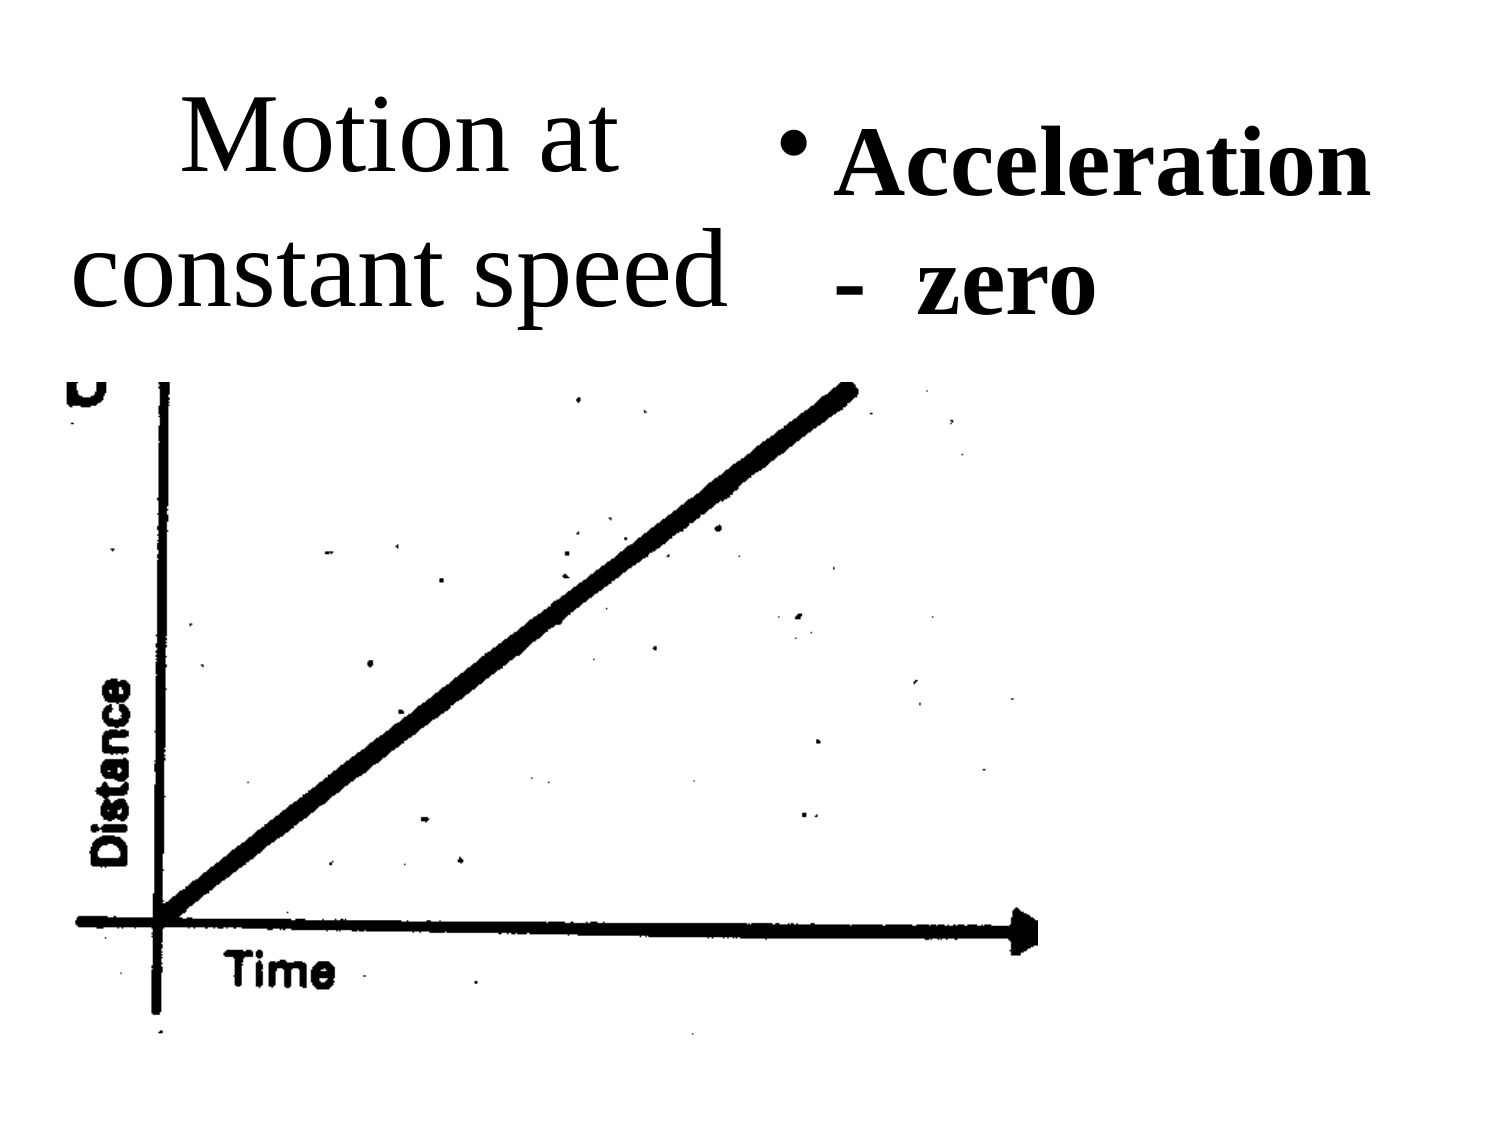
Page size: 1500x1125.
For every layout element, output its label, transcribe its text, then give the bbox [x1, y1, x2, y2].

list Acceleration- zero [762, 87, 1413, 263]
picture [49, 382, 1038, 1049]
title Motion at constant speed [49, 99, 751, 288]
